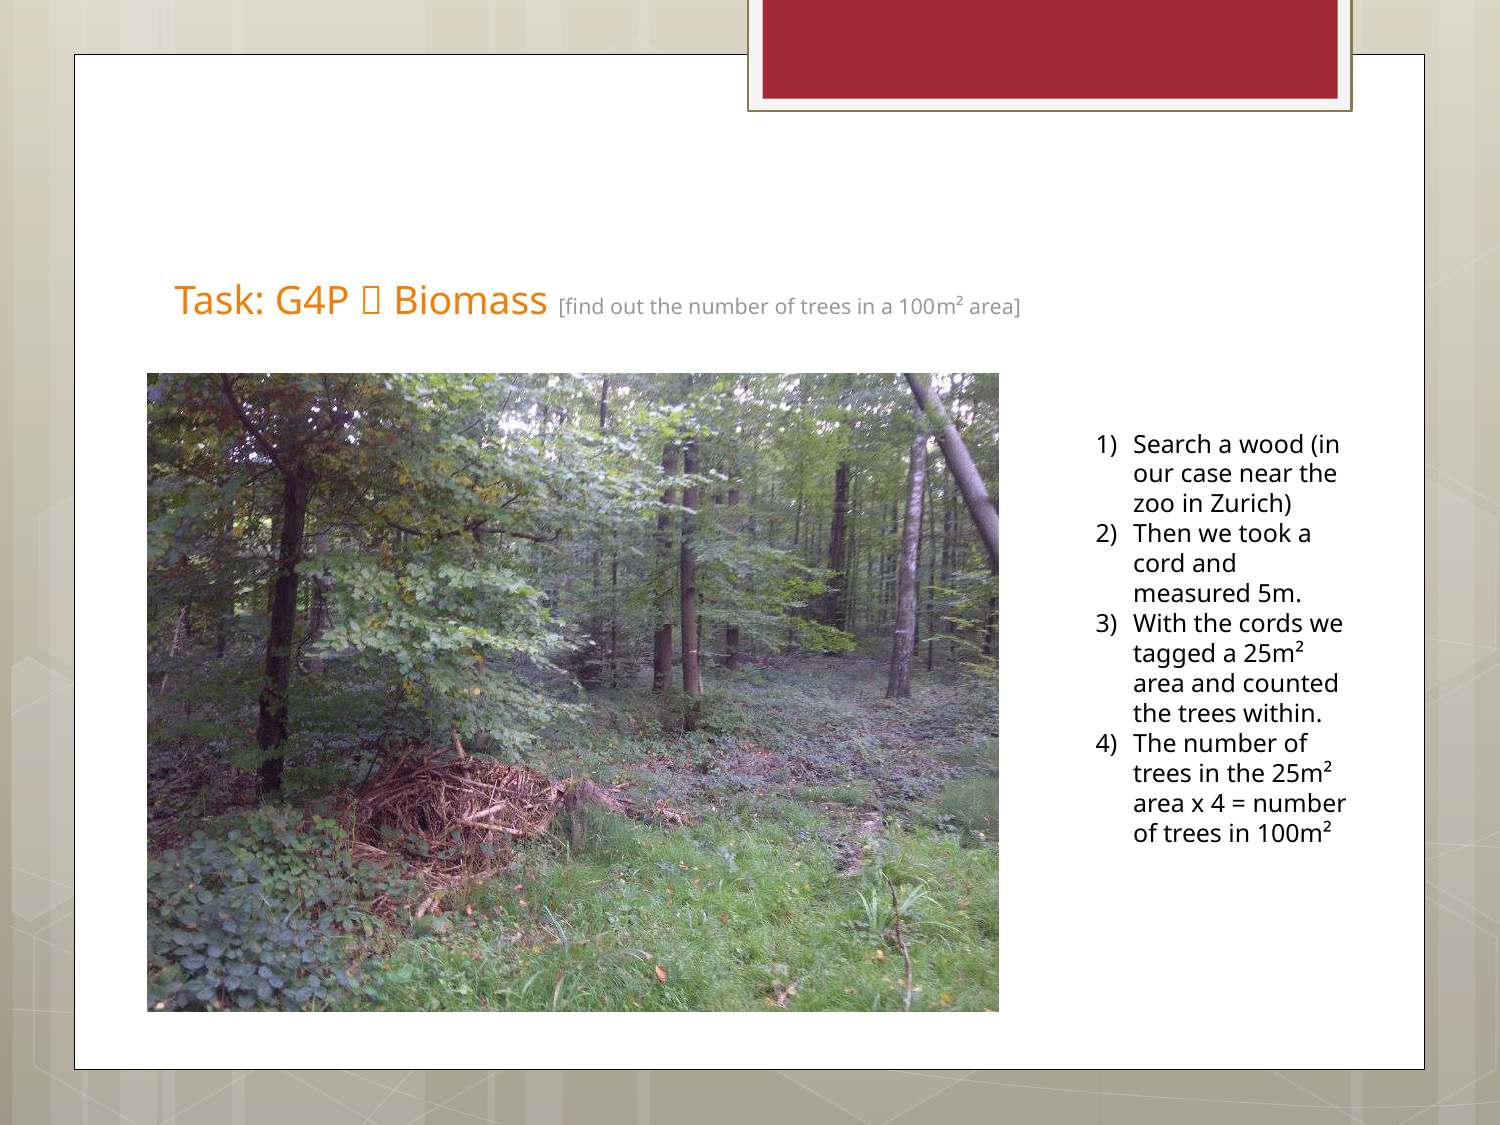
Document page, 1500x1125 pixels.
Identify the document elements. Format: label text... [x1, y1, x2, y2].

title Task: G4P  Biomass [find out the number of trees in a 100m² area] [159, 125, 1324, 356]
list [147, 373, 999, 1012]
text_box Search a wood (in our case near the zoo in Zurich) Then we took a cord and measured 5m. With the cords we tagged a 25m² area and counted the trees within. The number of trees in the 25m² area x 4 = number of trees in 100m² [1080, 420, 1365, 855]
